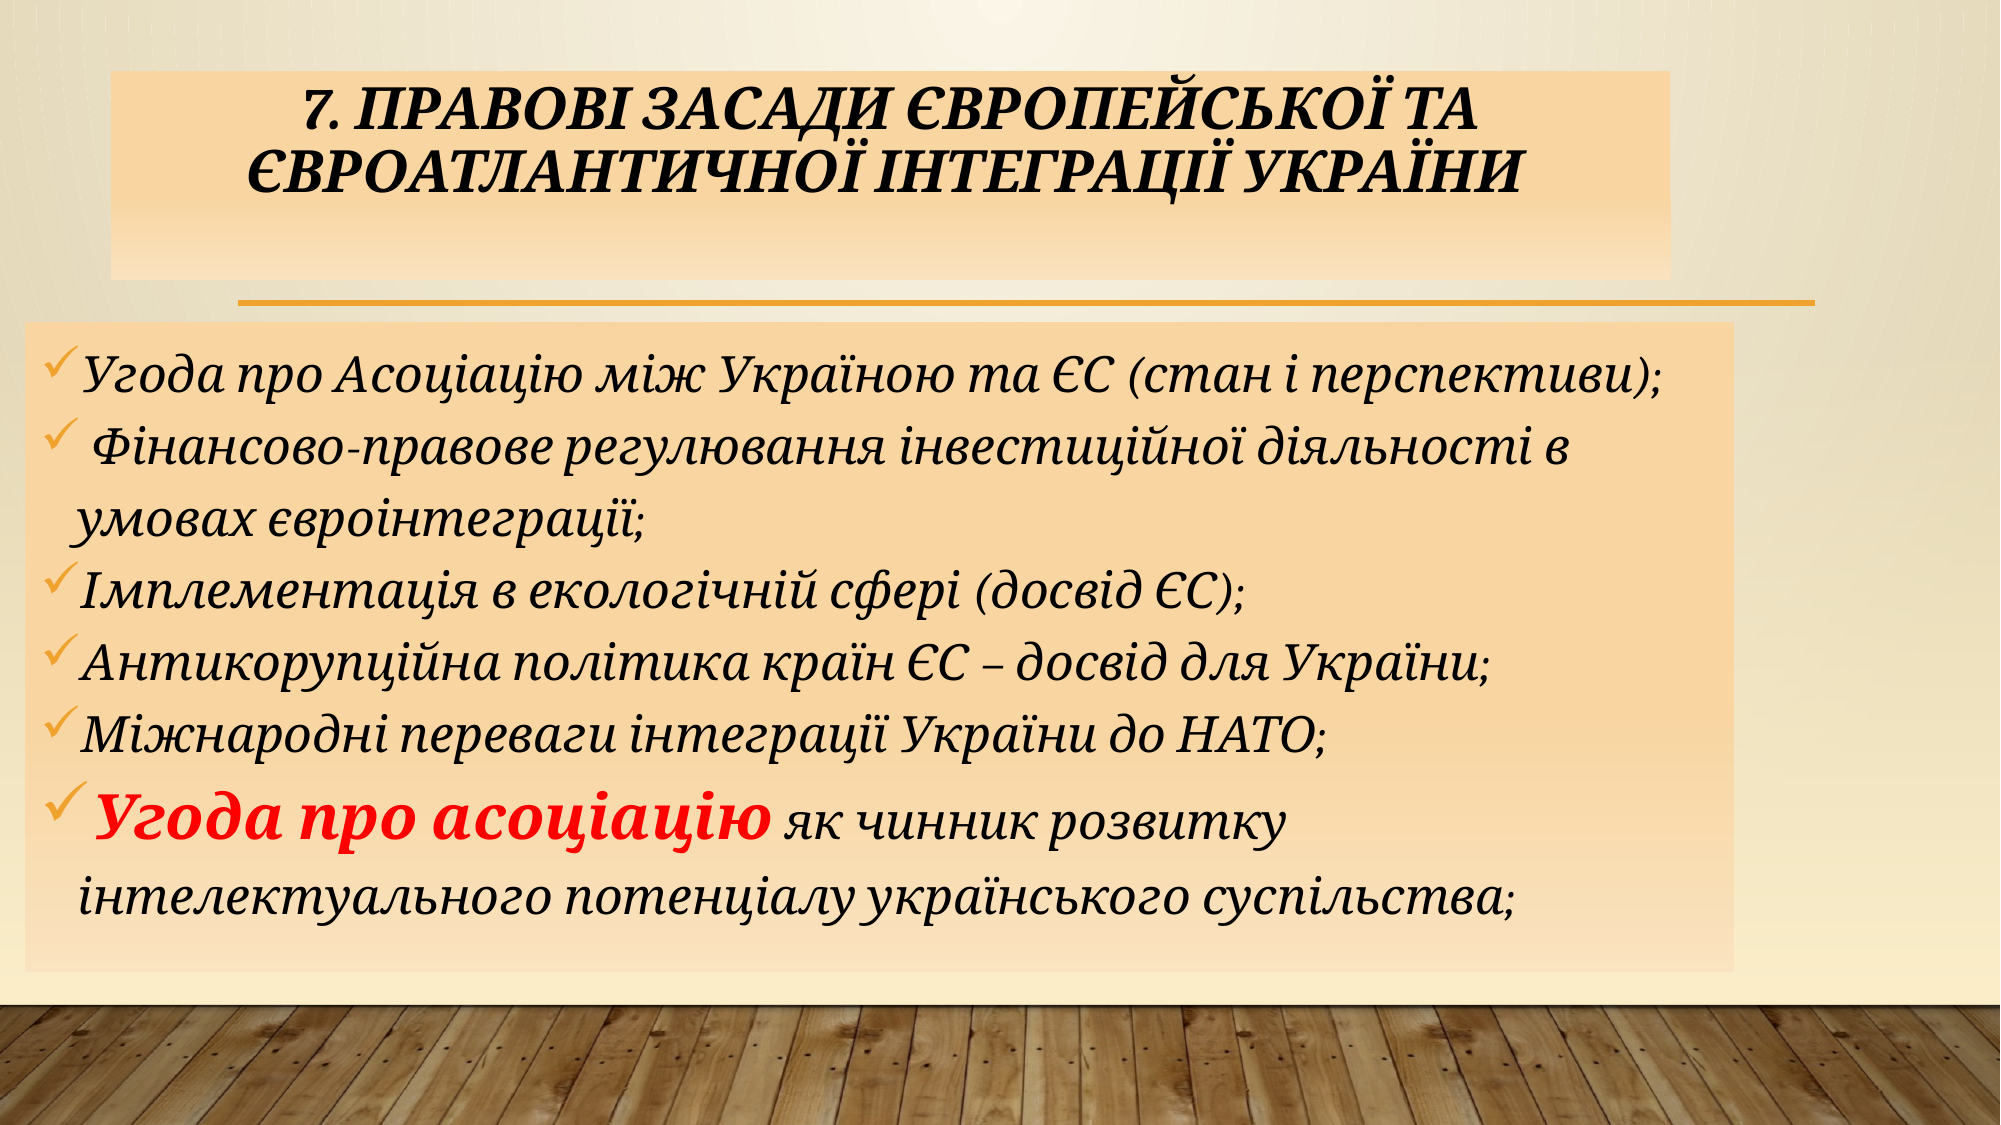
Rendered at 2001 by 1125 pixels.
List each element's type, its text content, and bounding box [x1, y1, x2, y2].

picture [0, 1005, 2000, 1125]
title 7. Правові засади європейської та євроатлантичної інтеграції України [111, 71, 1671, 280]
list Угода про Асоціацію між Україною та ЄС (стан і перспективи); Фінансово-правове регулювання інвестиційної діяльності в умовах євроінтеграції; Імплементація в екологічній сфері (досвід ЄС); Антикорупційна політика країн ЄС – досвід для України; Міжнародні переваги інтеграції України до НАТО; Угода про асоціацію як чинник розвитку інтелектуального потенціалу українського суспільства; [25, 322, 1734, 972]
